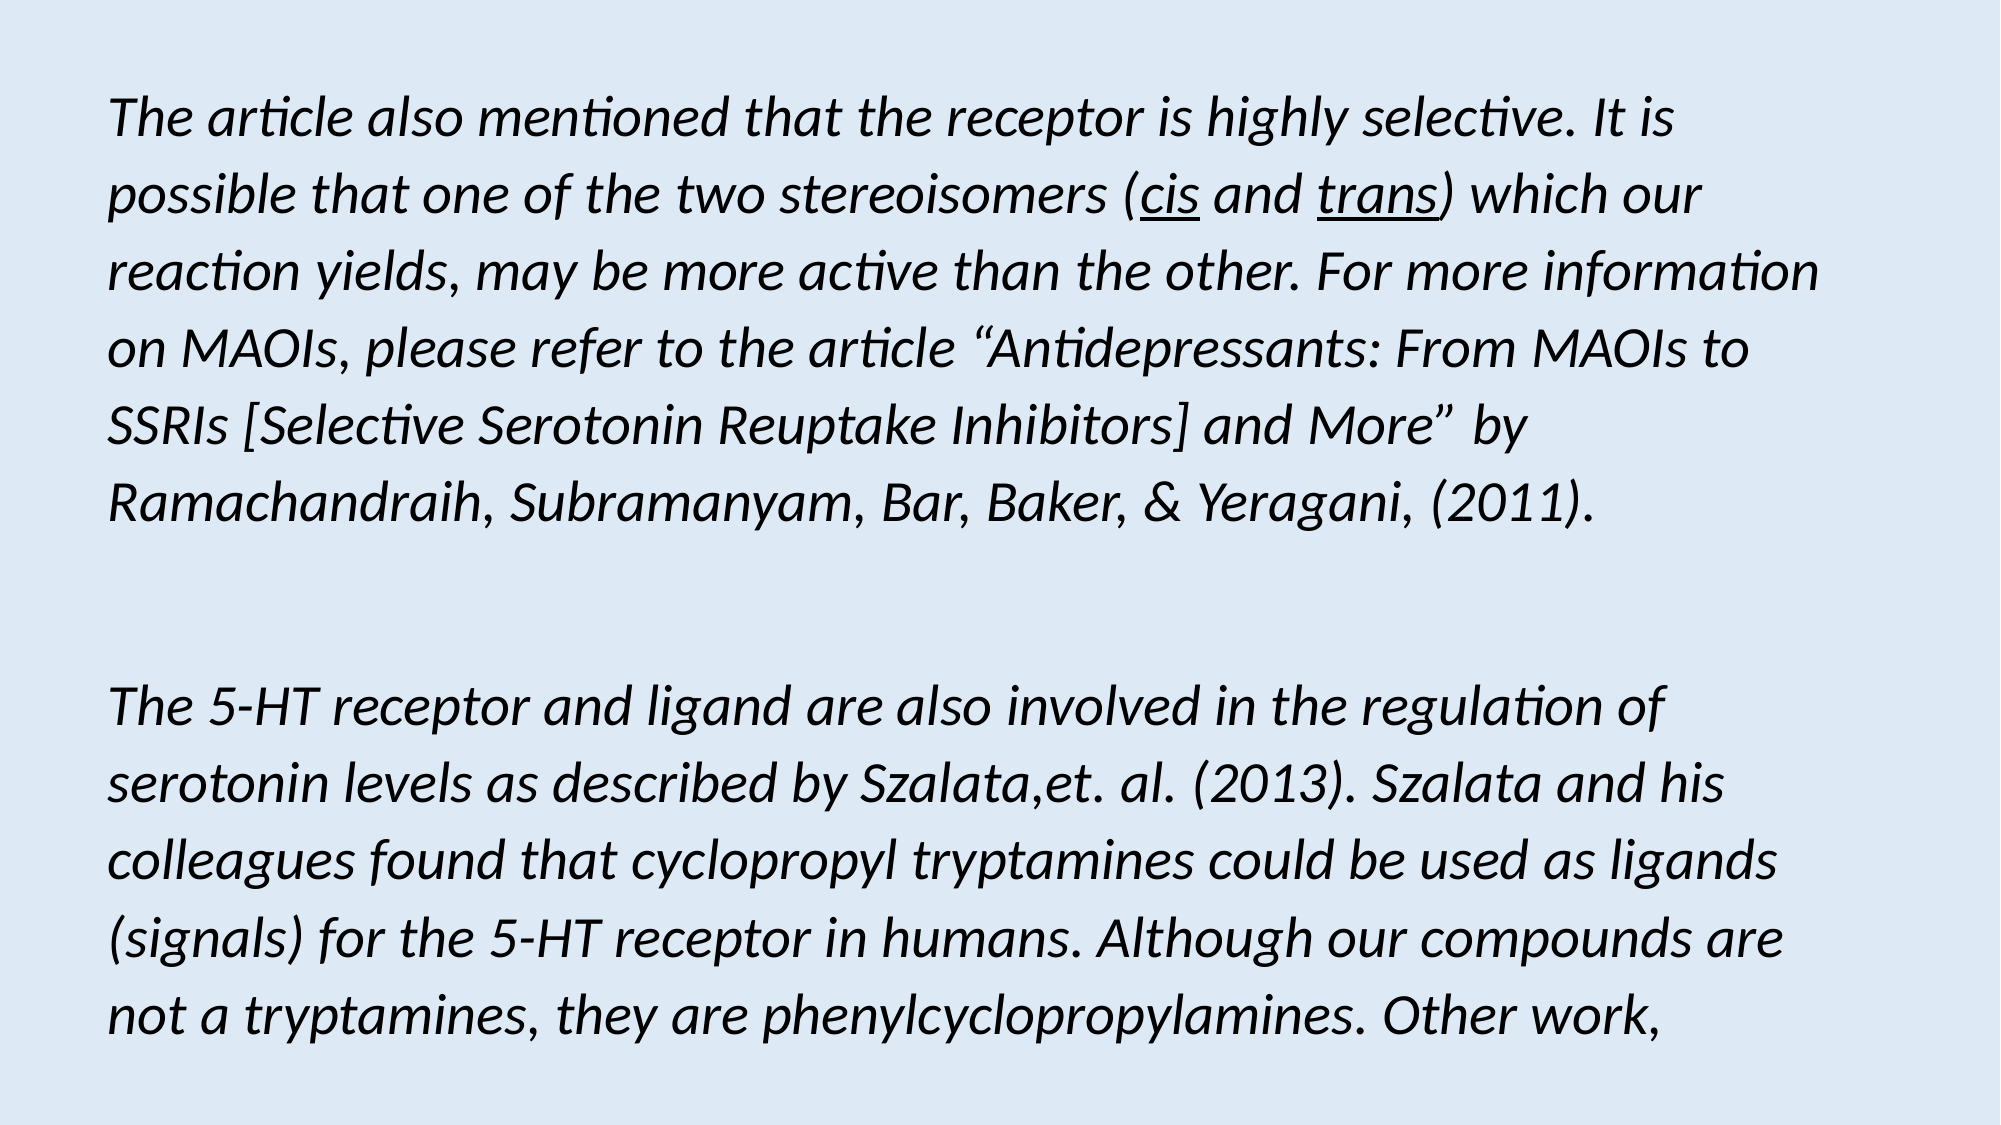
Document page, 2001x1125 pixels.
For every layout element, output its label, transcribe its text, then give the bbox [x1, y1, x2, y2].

list The article also mentioned that the receptor is highly selective. It is possible that one of the two stereoisomers (cis and trans) which our reaction yields, may be more active than the other. For more information on MAOIs, please refer to the article “Antidepressants: From MAOIs to SSRIs [Selective Serotonin Reuptake Inhibitors] and More” by Ramachandraih, Subramanyam, Bar, Baker, & Yeragani, (2011). The 5-HT receptor and ligand are also involved in the regulation of serotonin levels as described by Szalata,et. al. (2013). Szalata and his colleagues found that cyclopropyl tryptamines could be used as ligands (signals) for the 5-HT receptor in humans. Although our compounds are not a tryptamines, they are phenylcyclopropylamines. Other work, [92, 63, 1881, 1079]
